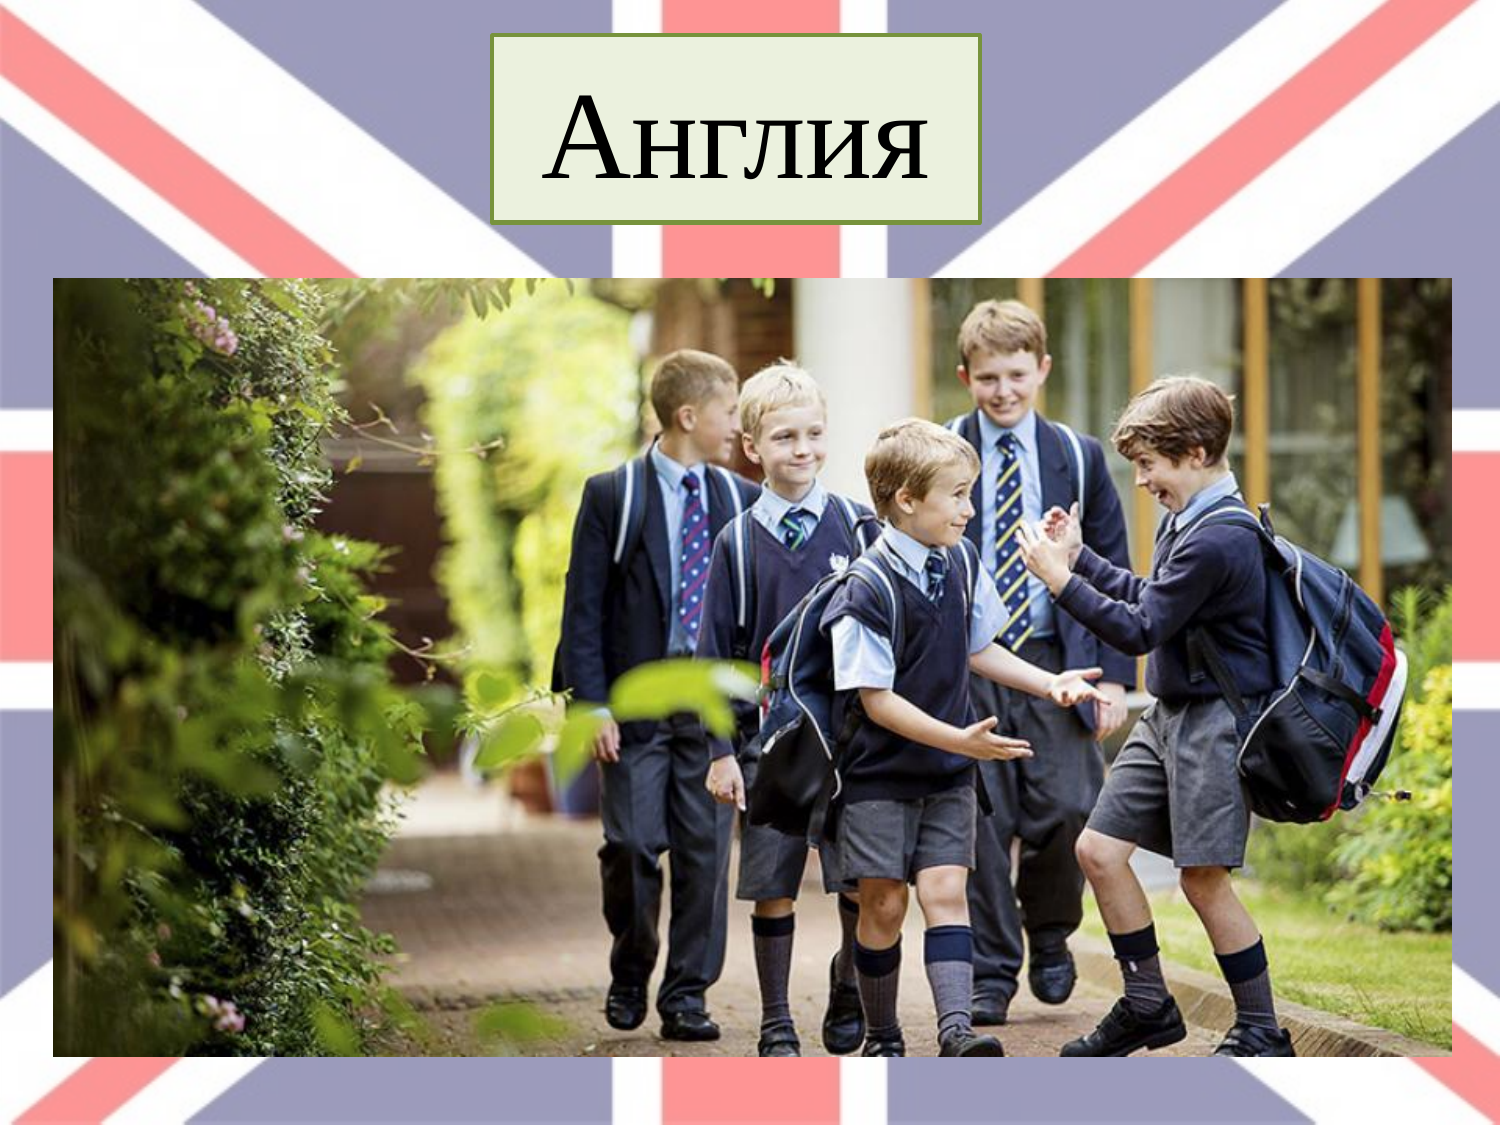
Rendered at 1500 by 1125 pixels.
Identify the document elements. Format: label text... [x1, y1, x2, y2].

title Англия [492, 35, 980, 223]
picture [53, 278, 1453, 1058]
